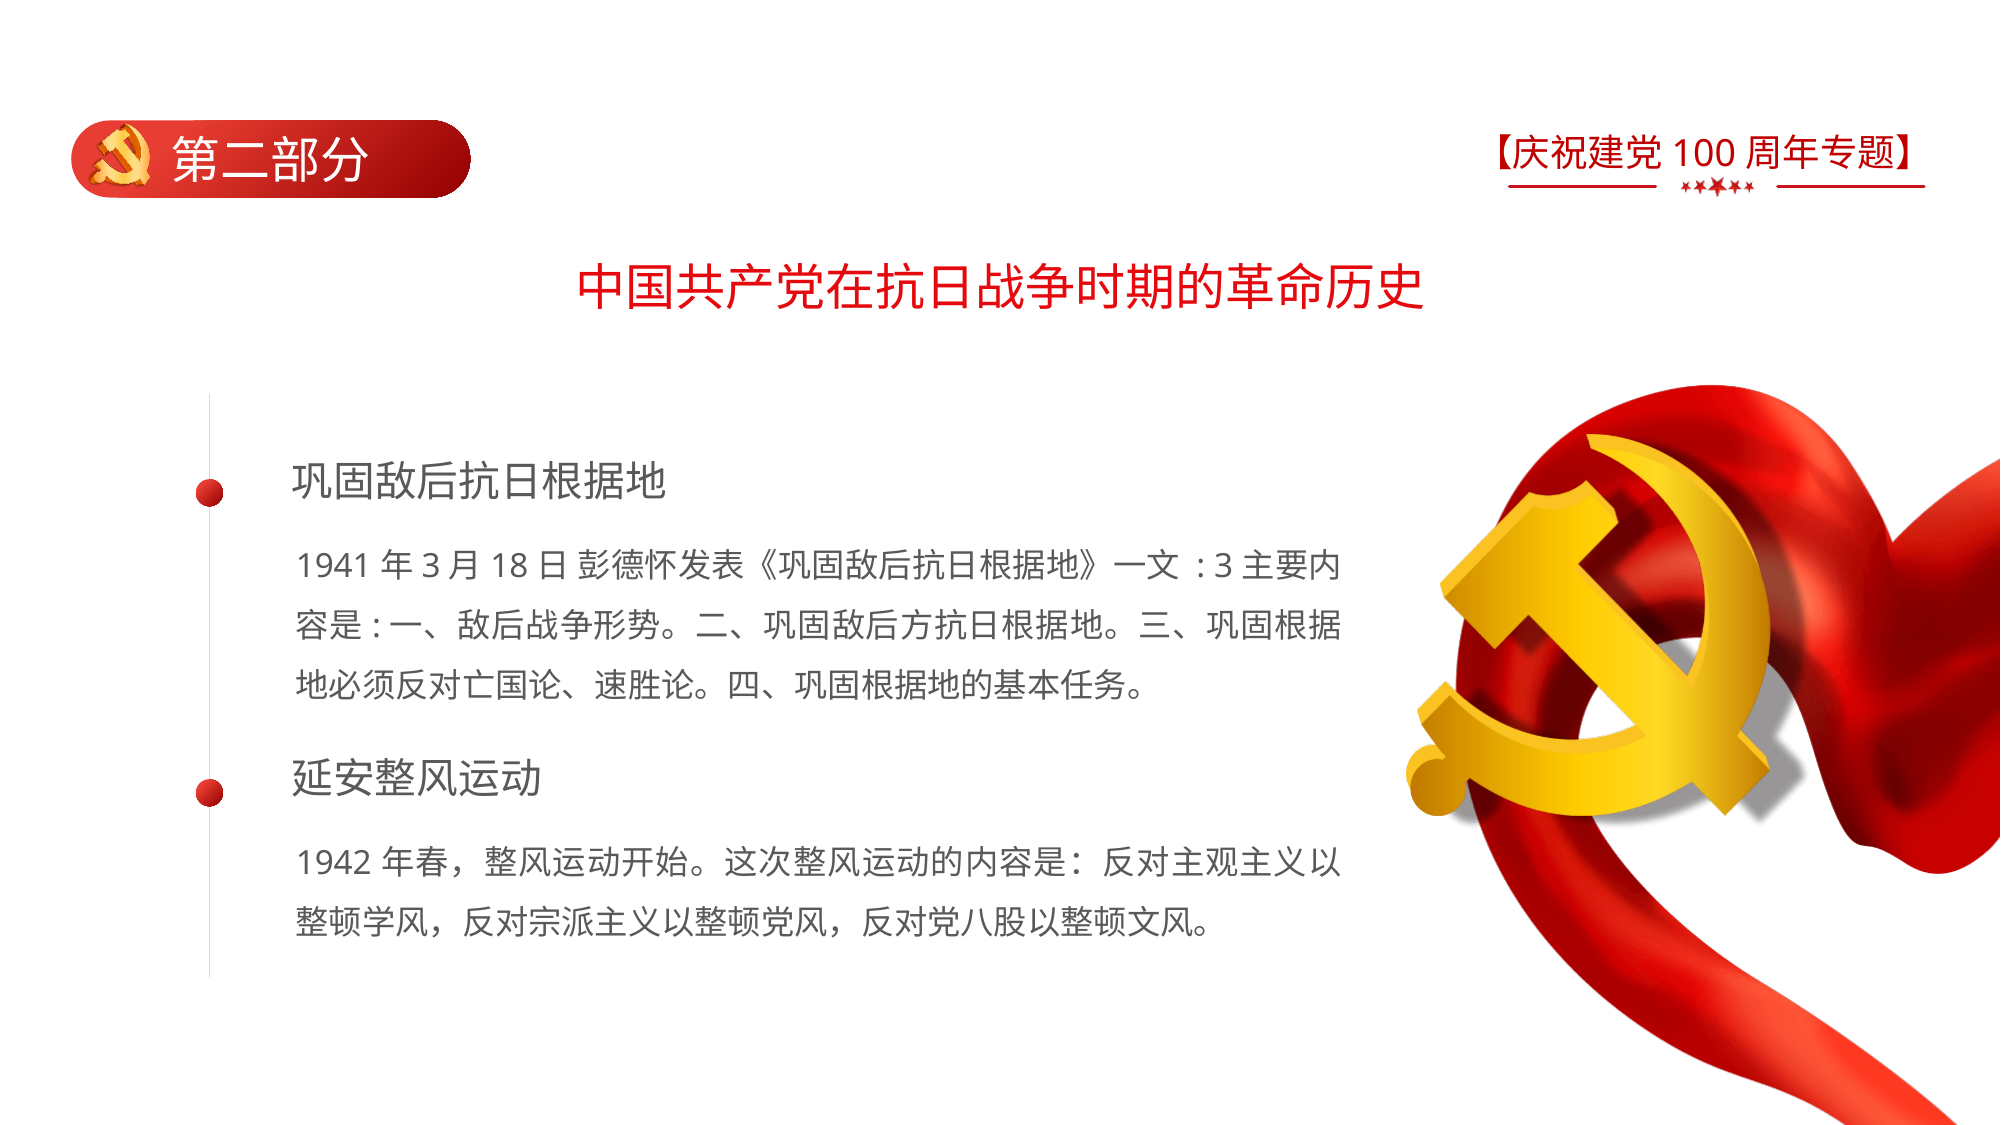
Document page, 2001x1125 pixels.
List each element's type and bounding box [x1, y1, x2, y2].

text_box [195, 393, 223, 978]
text_box [71, 104, 471, 205]
text_box [0, 0, 2000, 1125]
text_box [1188, 119, 1953, 198]
picture [1406, 434, 1812, 830]
